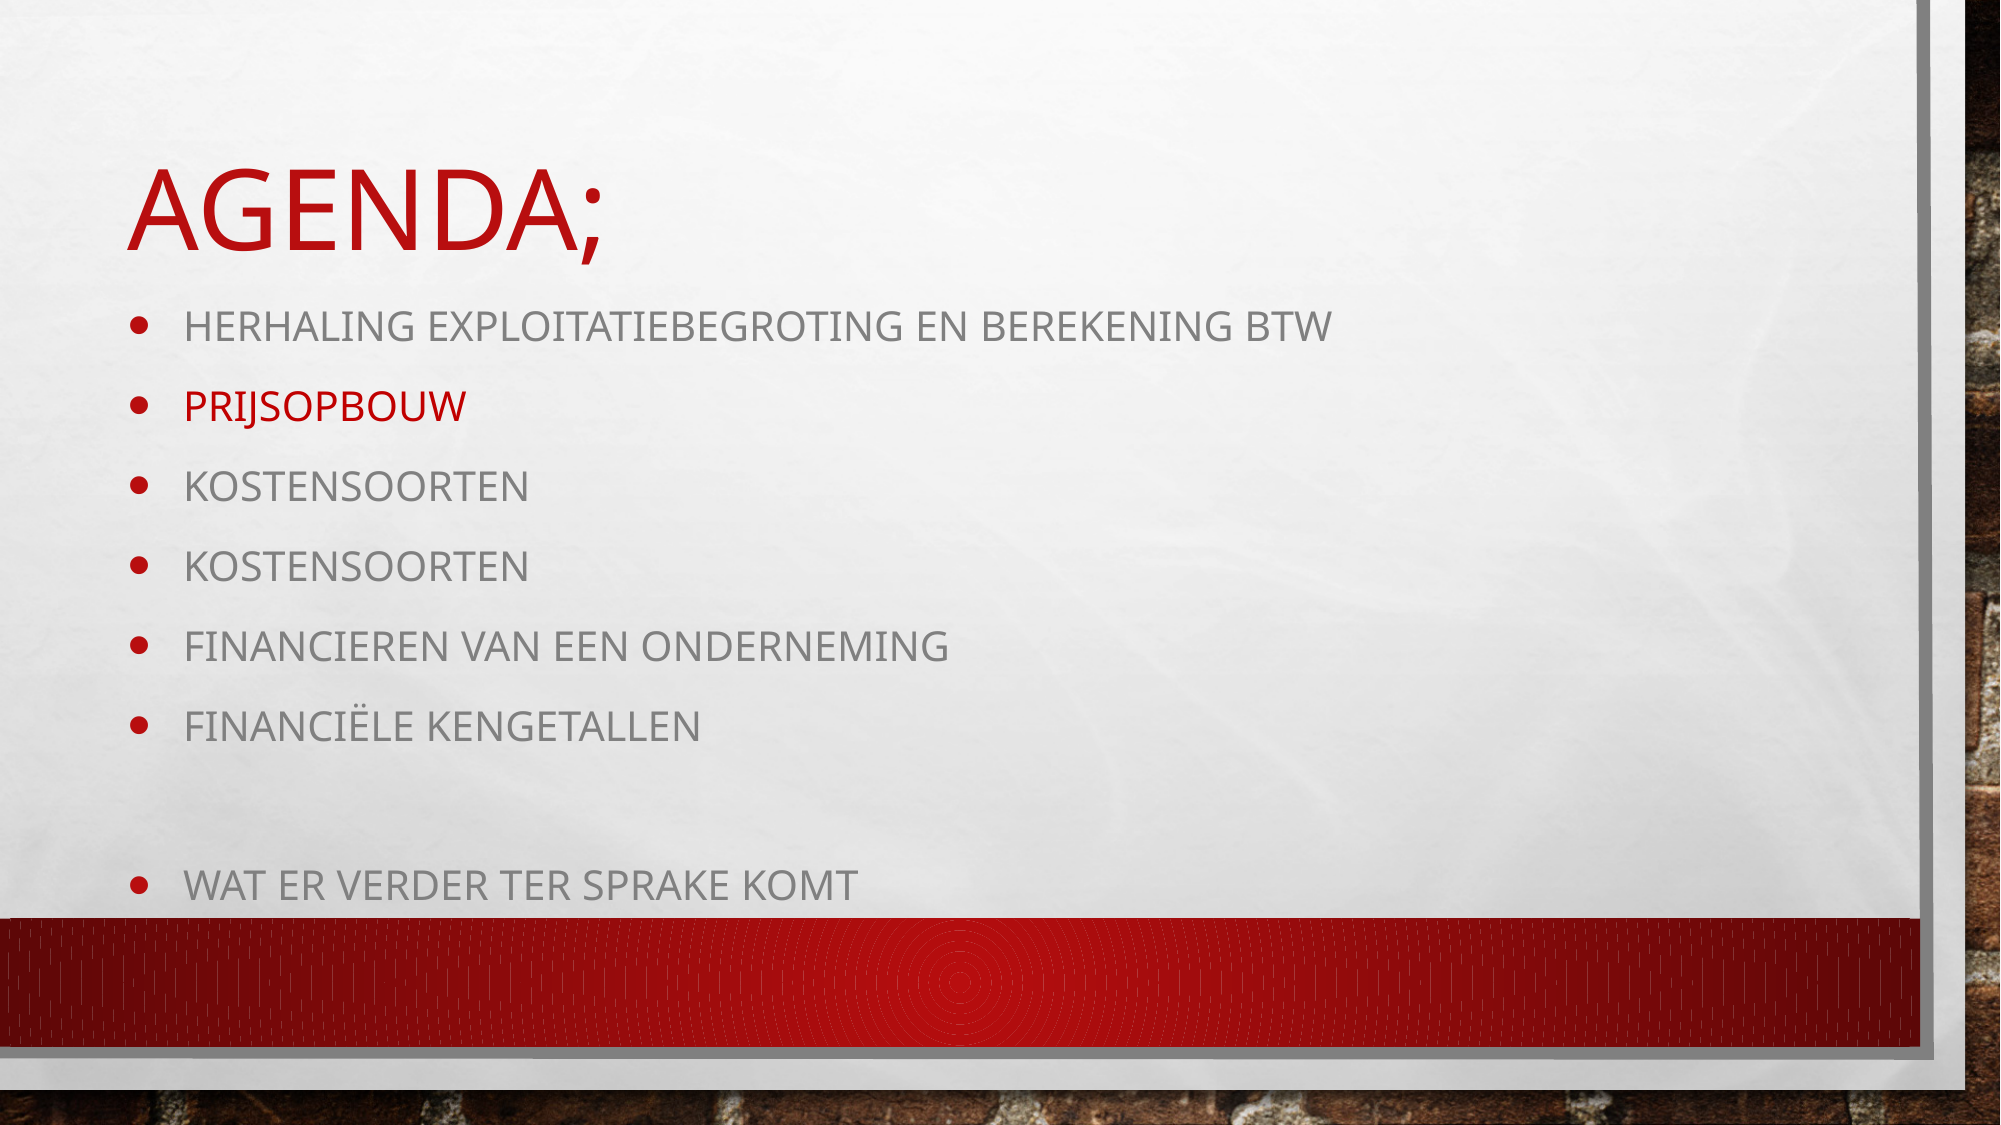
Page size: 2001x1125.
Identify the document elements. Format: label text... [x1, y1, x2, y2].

picture [0, 0, 2000, 1125]
title AGENDA; [112, 112, 1818, 282]
list Herhaling exploitatiebegroting en berekening BTW Prijsopbouw Kostensoorten Kostensoorten Financieren van een onderneming Financiële kengetallen Wat er verder ter sprake komt [112, 282, 1818, 919]
